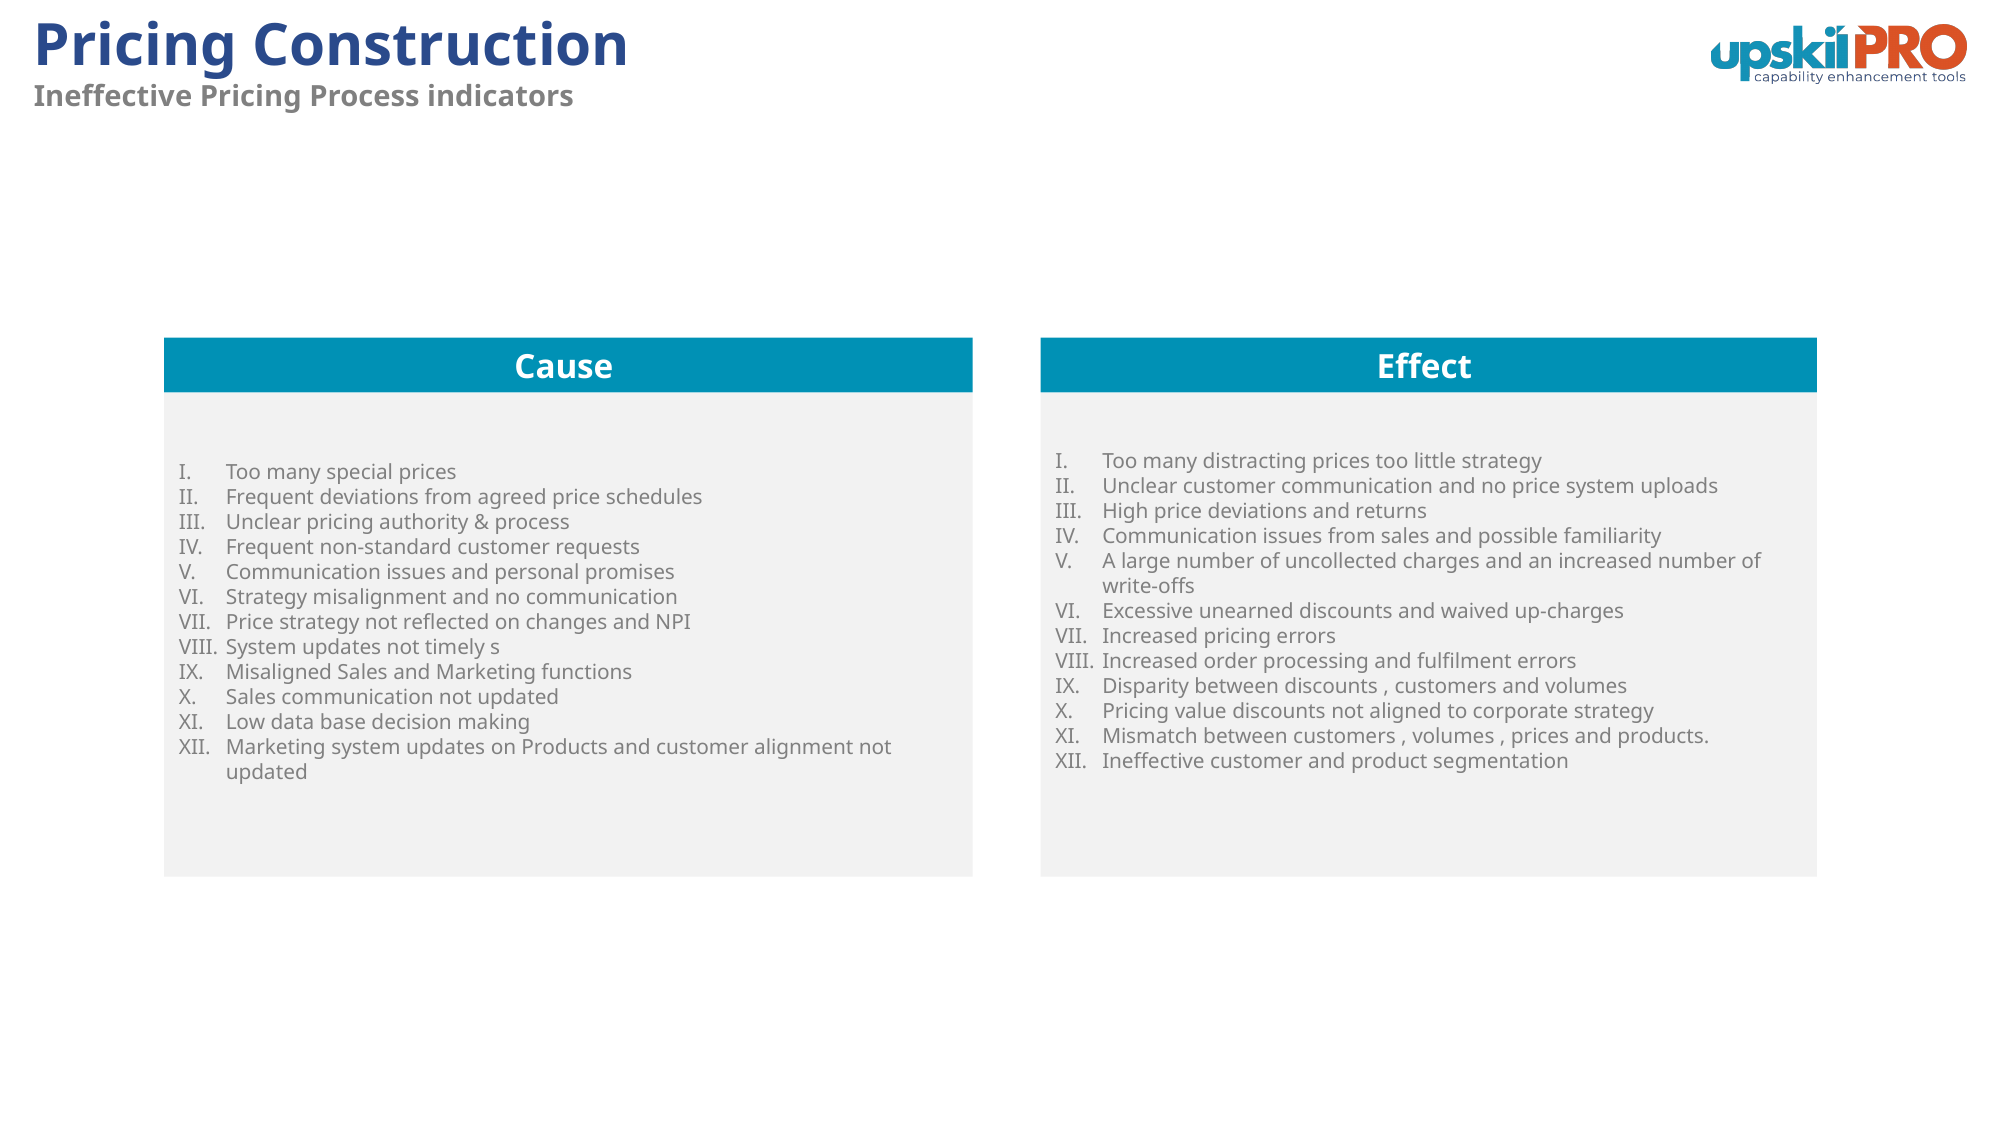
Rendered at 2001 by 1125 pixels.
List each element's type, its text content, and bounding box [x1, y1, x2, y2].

text_box Too many distracting prices too little strategy Unclear customer communication and no price system uploads High price deviations and returns Communication issues from sales and possible familiarity A large number of uncollected charges and an increased number of write-offs Excessive unearned discounts and waived up-charges Increased pricing errors Increased order processing and fulfilment errors Disparity between discounts , customers and volumes Pricing value discounts not aligned to corporate strategy Mismatch between customers , volumes , prices and products. Ineffective customer and product segmentation [1040, 392, 1818, 878]
text_box Pricing Construction Ineffective Pricing Process indicators [19, 0, 1598, 120]
text_box Too many special prices Frequent deviations from agreed price schedules Unclear pricing authority & process Frequent non-standard customer requests Communication issues and personal promises Strategy misalignment and no communication Price strategy not reflected on changes and NPI System updates not timely s Misaligned Sales and Marketing functions Sales communication not updated Low data base decision making Marketing system updates on Products and customer alignment not updated [163, 392, 974, 878]
picture [1711, 24, 1967, 85]
text_box Cause [164, 337, 973, 393]
text_box Effect [1040, 337, 1817, 393]
